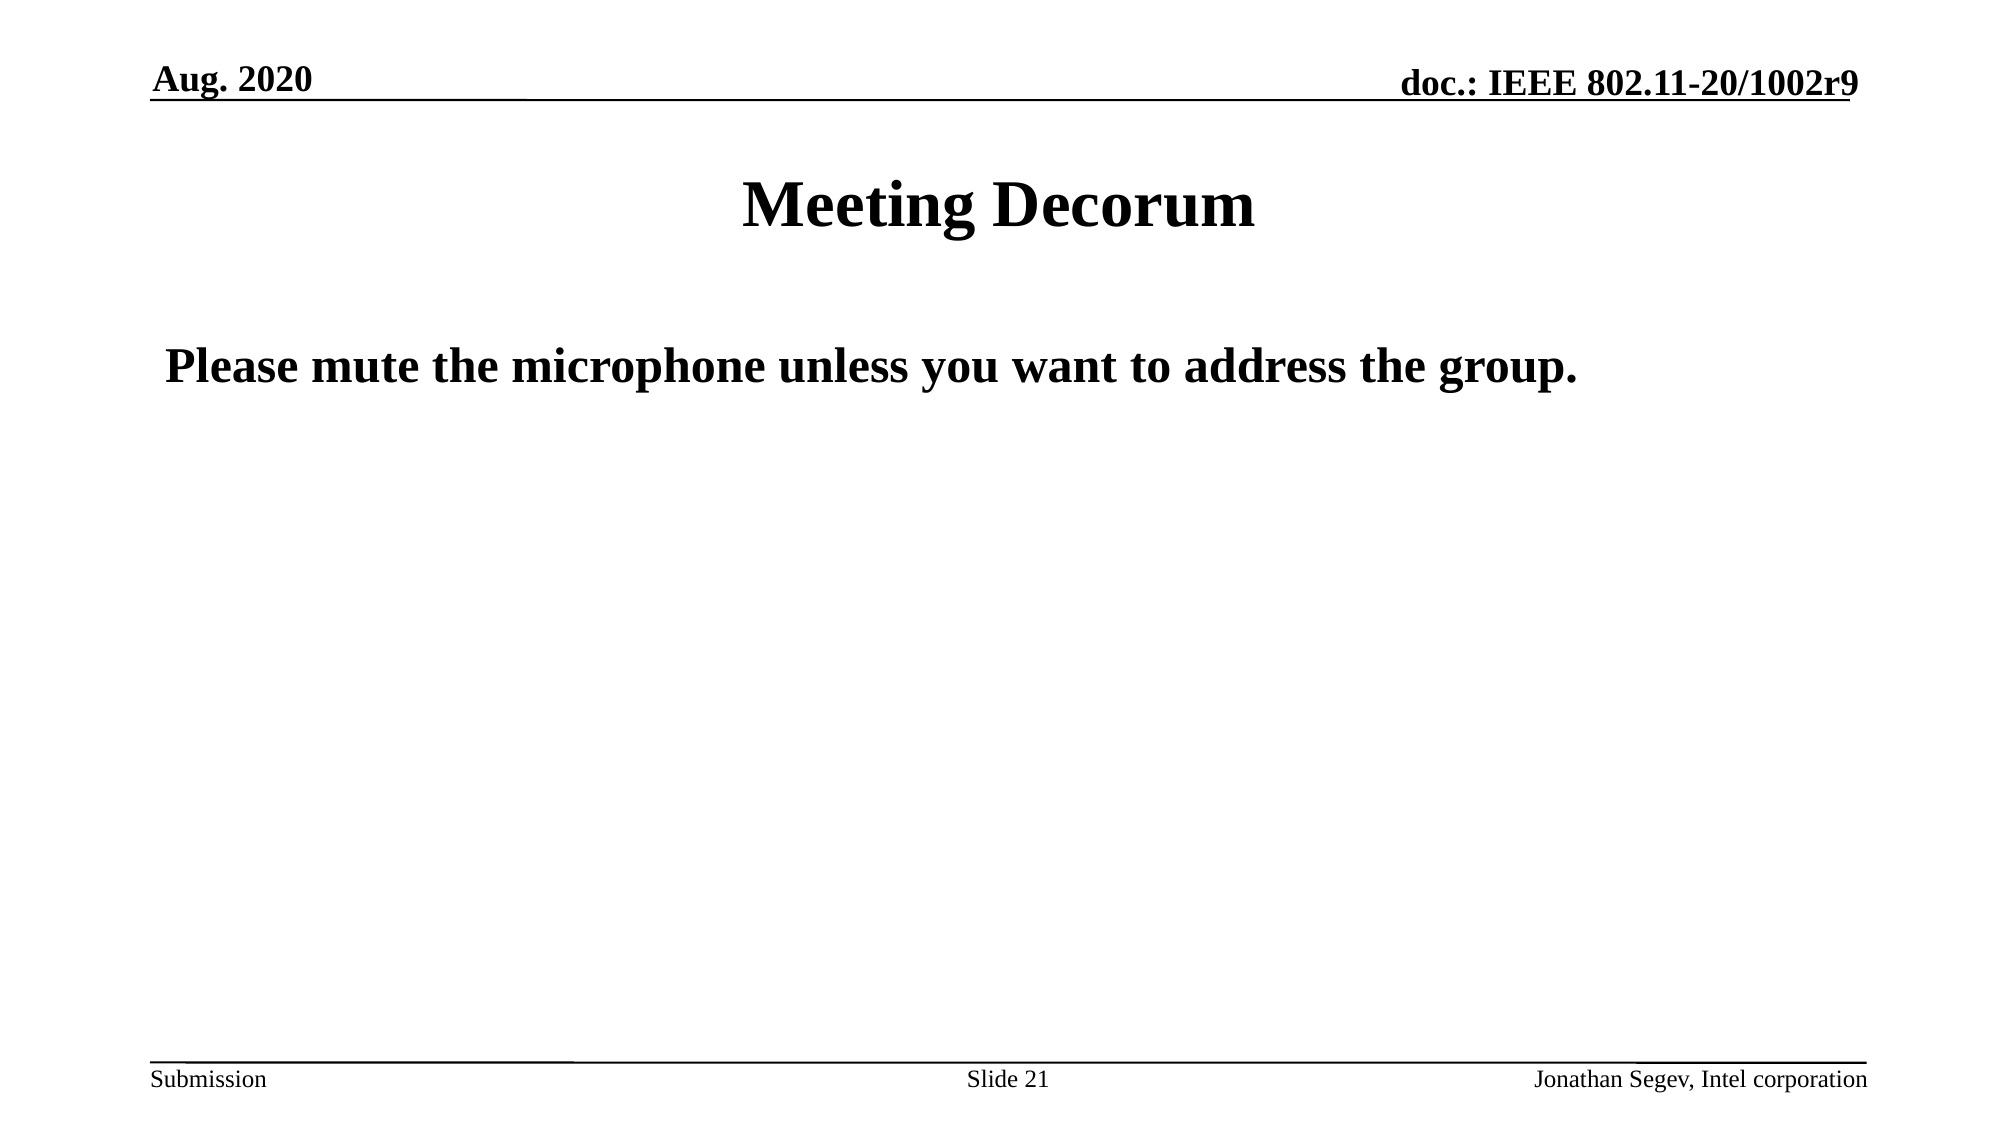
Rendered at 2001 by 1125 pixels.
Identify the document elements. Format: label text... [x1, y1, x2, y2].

footer Jonathan Segev, Intel corporation [1171, 1061, 1869, 1093]
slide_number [152, 54, 563, 100]
title Meeting Decorum [149, 112, 1850, 288]
list Please mute the microphone unless you want to address the group. [149, 324, 1850, 1000]
slide_number Slide 21 [950, 1061, 1067, 1123]
